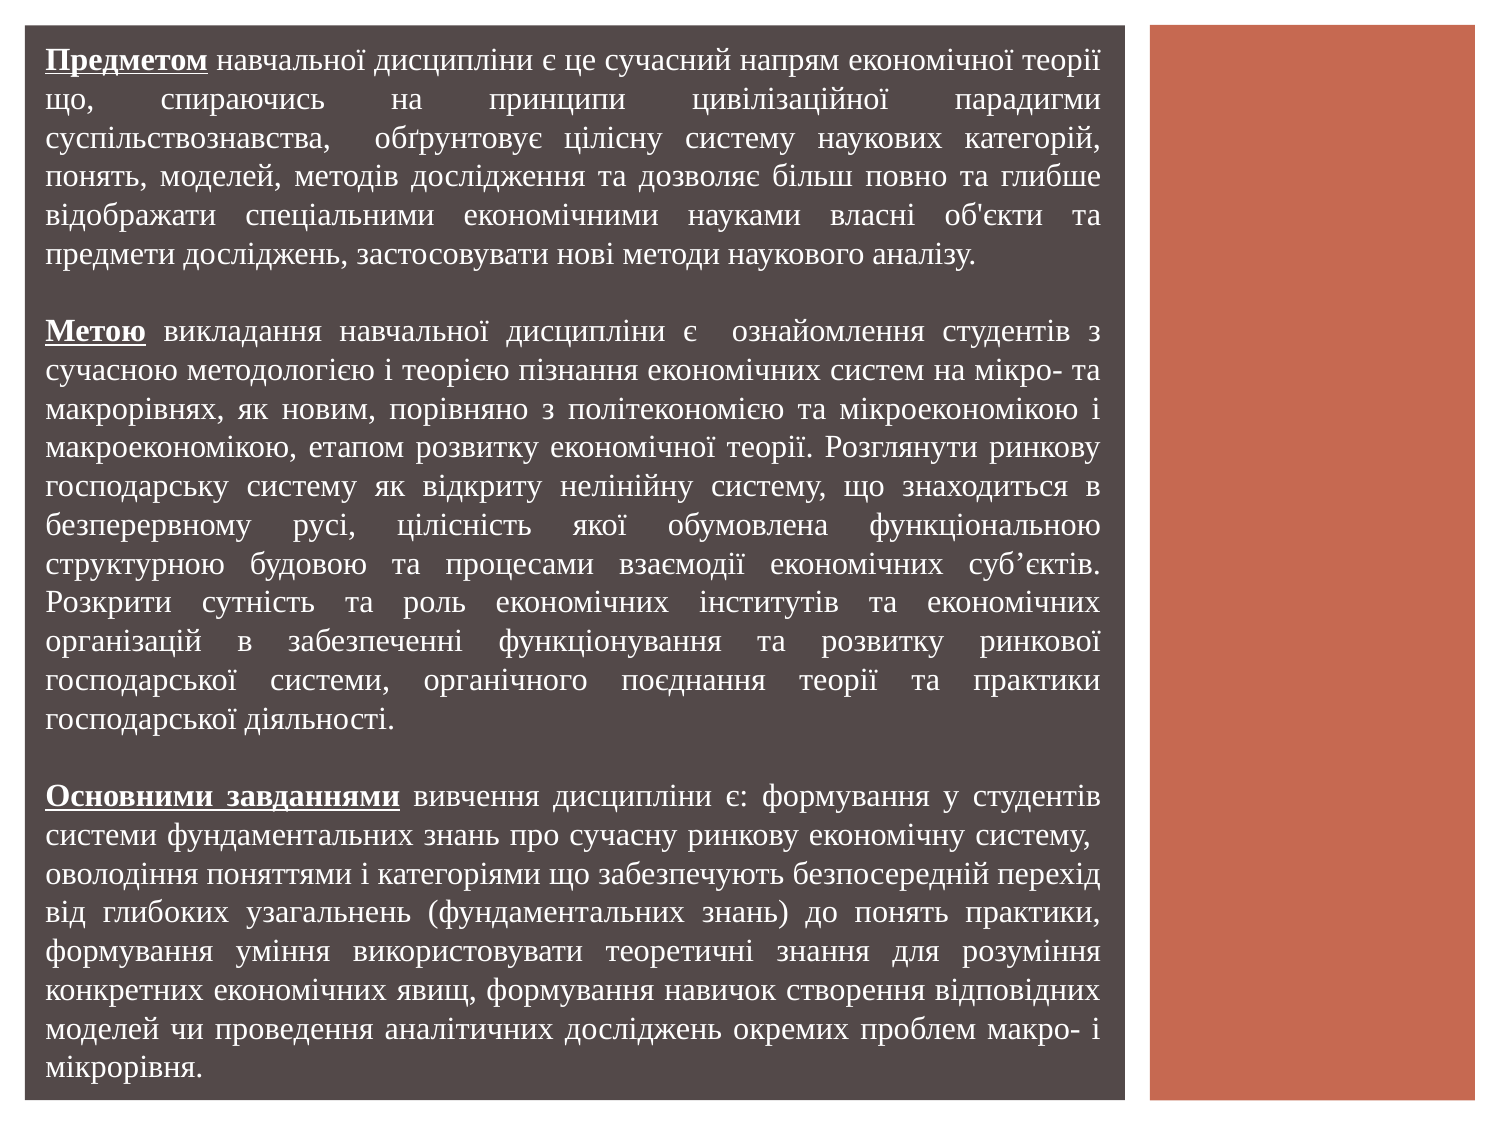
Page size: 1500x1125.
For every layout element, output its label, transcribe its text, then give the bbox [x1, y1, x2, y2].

text_box Предметом навчальної дисципліни є це сучасний напрям економічної теорії що, спираючись на принципи цивілізаційної парадигми суспільствознавства, обґрунтовує цілісну систему наукових категорій, понять, моделей, методів дослідження та дозволяє більш повно та глибше відображати спеціальними економічними науками власні об'єкти та предмети досліджень, застосовувати нові методи наукового аналізу. Метою викладання навчальної дисципліни є ознайомлення студентів з сучасною методологією і теорією пізнання економічних систем на мікро- та макрорівнях, як новим, порівняно з політекономією та мікроекономікою і макроекономікою, етапом розвитку економічної теорії. Розглянути ринкову господарську систему як відкриту нелінійну систему, що знаходиться в безперервному русі, цілісність якої обумовлена функціональною структурною будовою та процесами взаємодії економічних суб’єктів. Розкрити сутність та роль економічних інститутів та економічних організацій в забезпеченні функціонування та розвитку ринкової господарської системи, органічного поєднання теорії та практики господарської діяльності. Основними завданнями вивчення дисципліни є: формування у студентів системи фундаментальних знань про сучасну ринкову економічну систему, оволодіння поняттями і категоріями що забезпечують безпосередній перехід від глибоких узагальнень (фундаментальних знань) до понять практики, формування уміння використовувати теоретичні знання для розуміння конкретних економічних явищ, формування навичок створення відповідних моделей чи проведення аналітичних досліджень окремих проблем макро- і мікрорівня. [30, 30, 1117, 1092]
